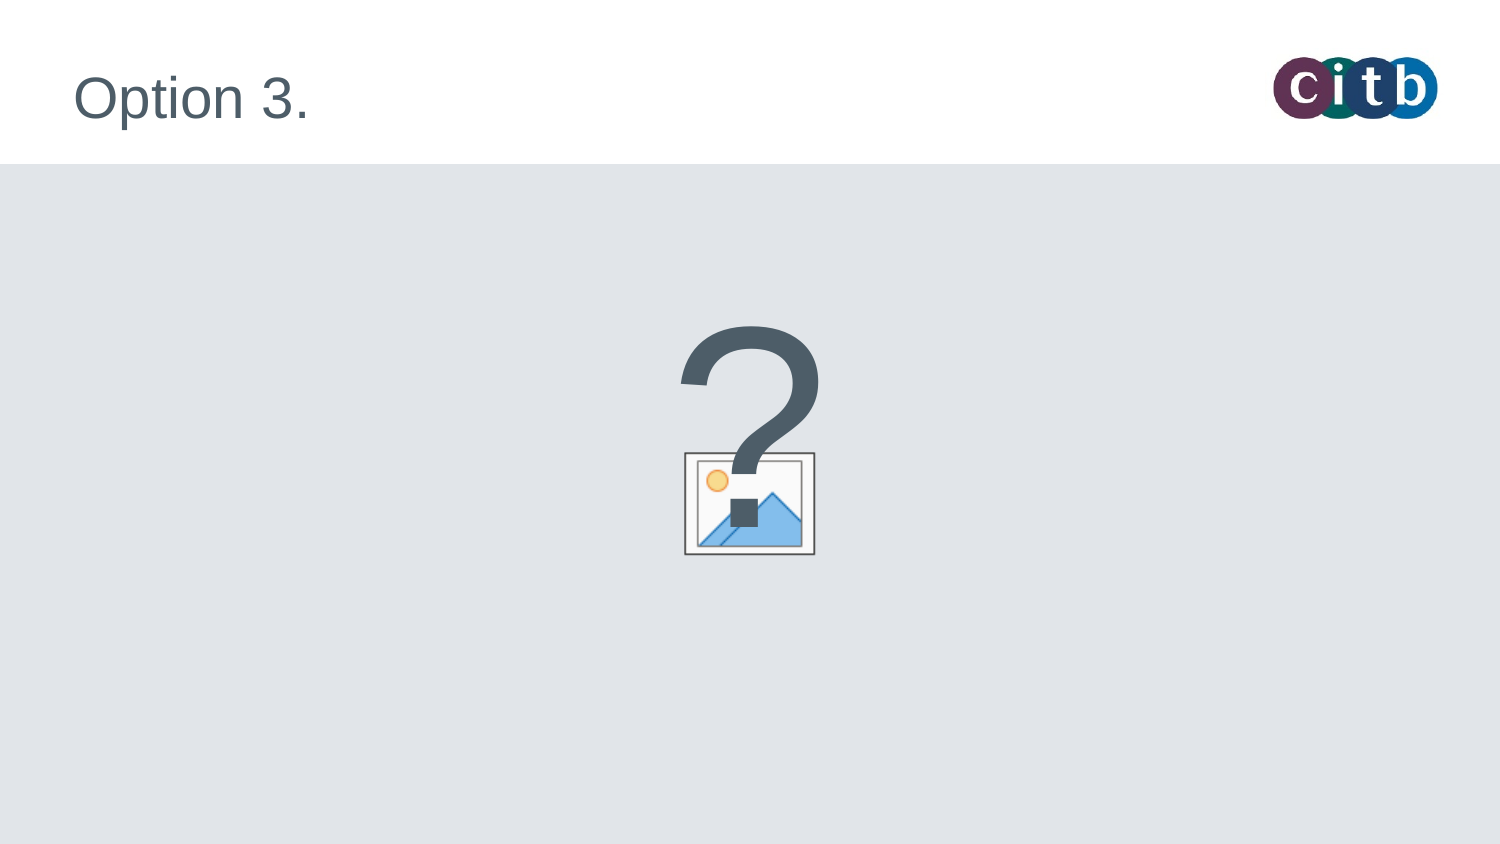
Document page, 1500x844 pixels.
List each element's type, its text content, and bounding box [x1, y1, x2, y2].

title Option 3. [59, 47, 1446, 130]
picture [0, 163, 1500, 844]
